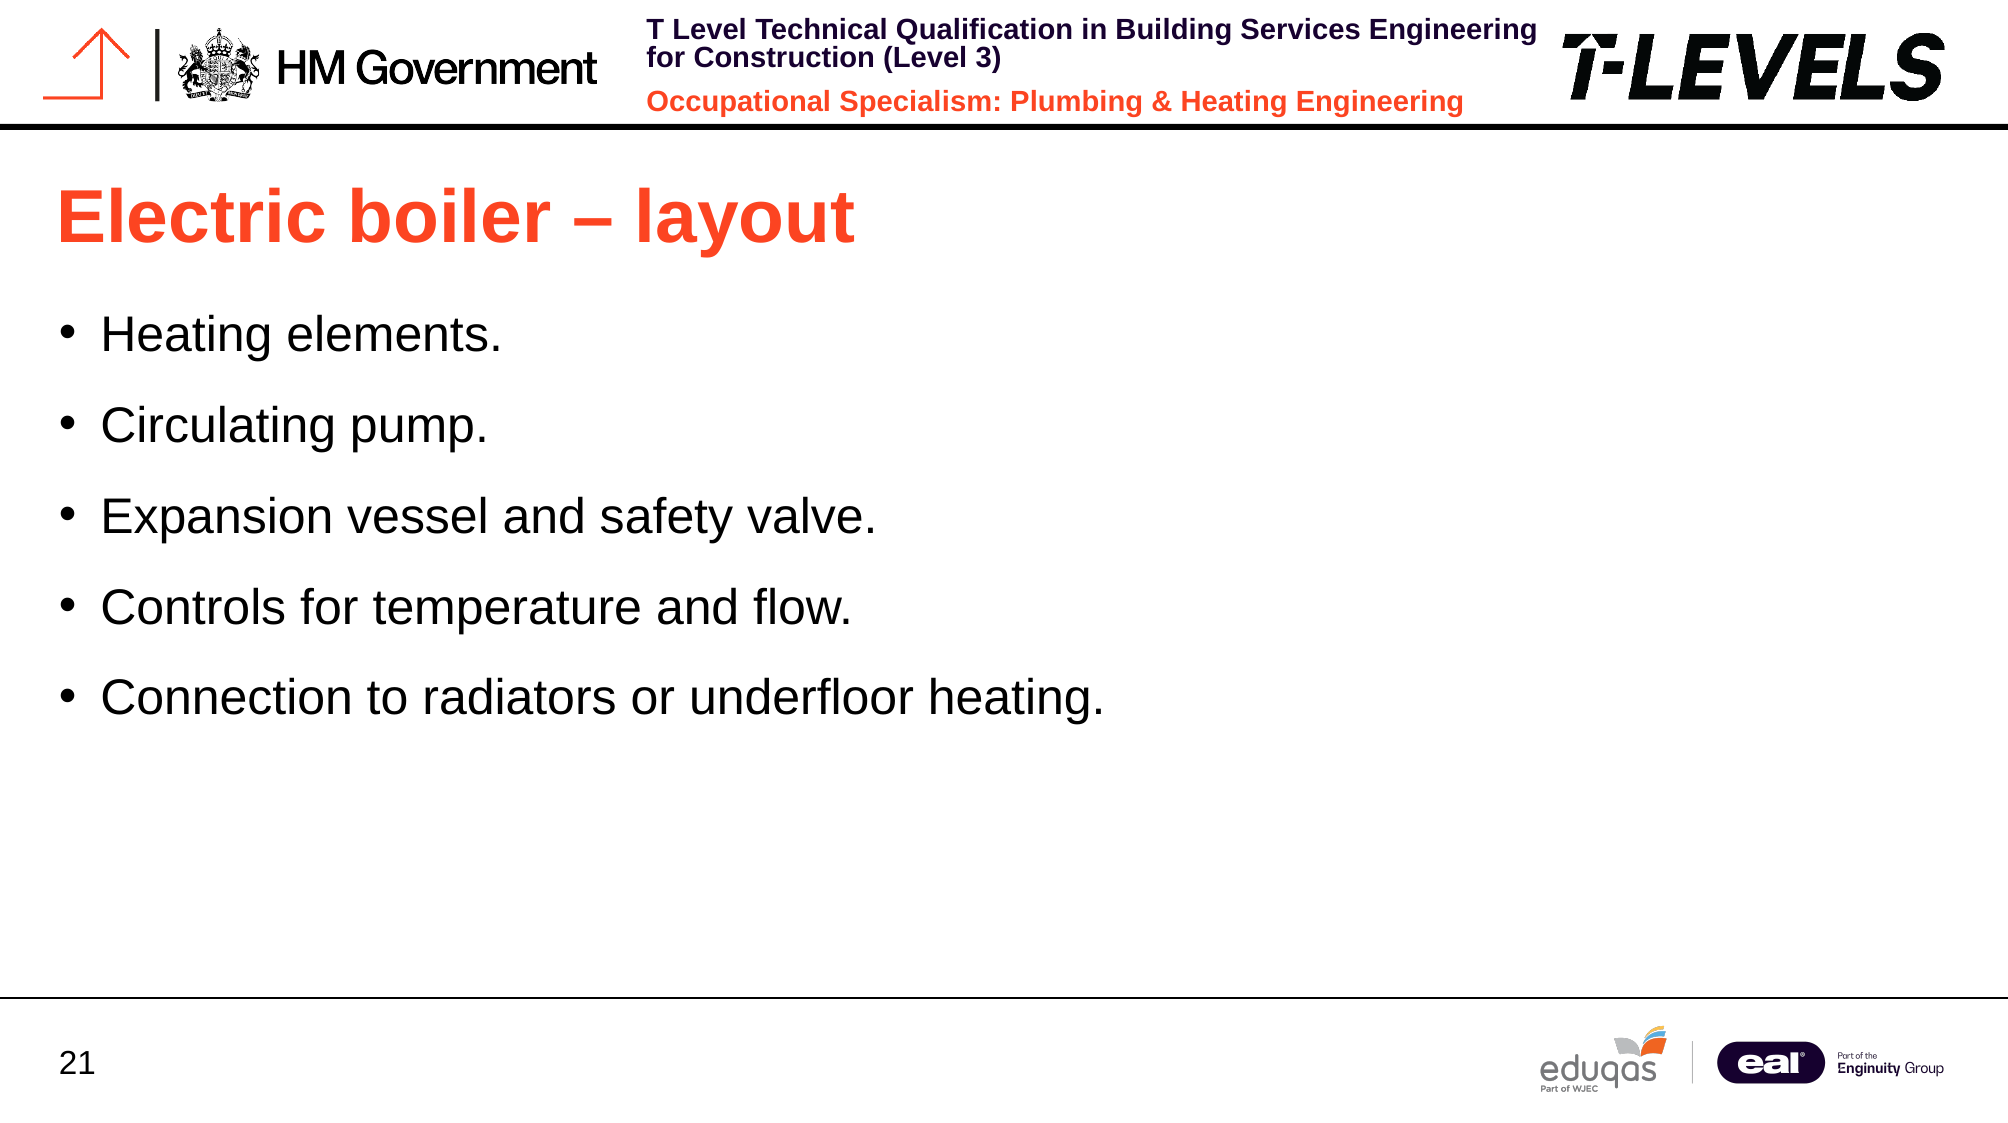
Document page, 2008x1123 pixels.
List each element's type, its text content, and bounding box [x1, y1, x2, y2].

title Electric boiler – layout [41, 111, 1949, 314]
picture [1543, 25, 1964, 108]
picture [155, 28, 597, 102]
list Heating elements. Circulating pump. Expansion vessel and safety valve. Controls for temperature and flow. Connection to radiators or underfloor heating. [59, 295, 1951, 970]
picture [1535, 1021, 1949, 1097]
picture [38, 27, 136, 100]
